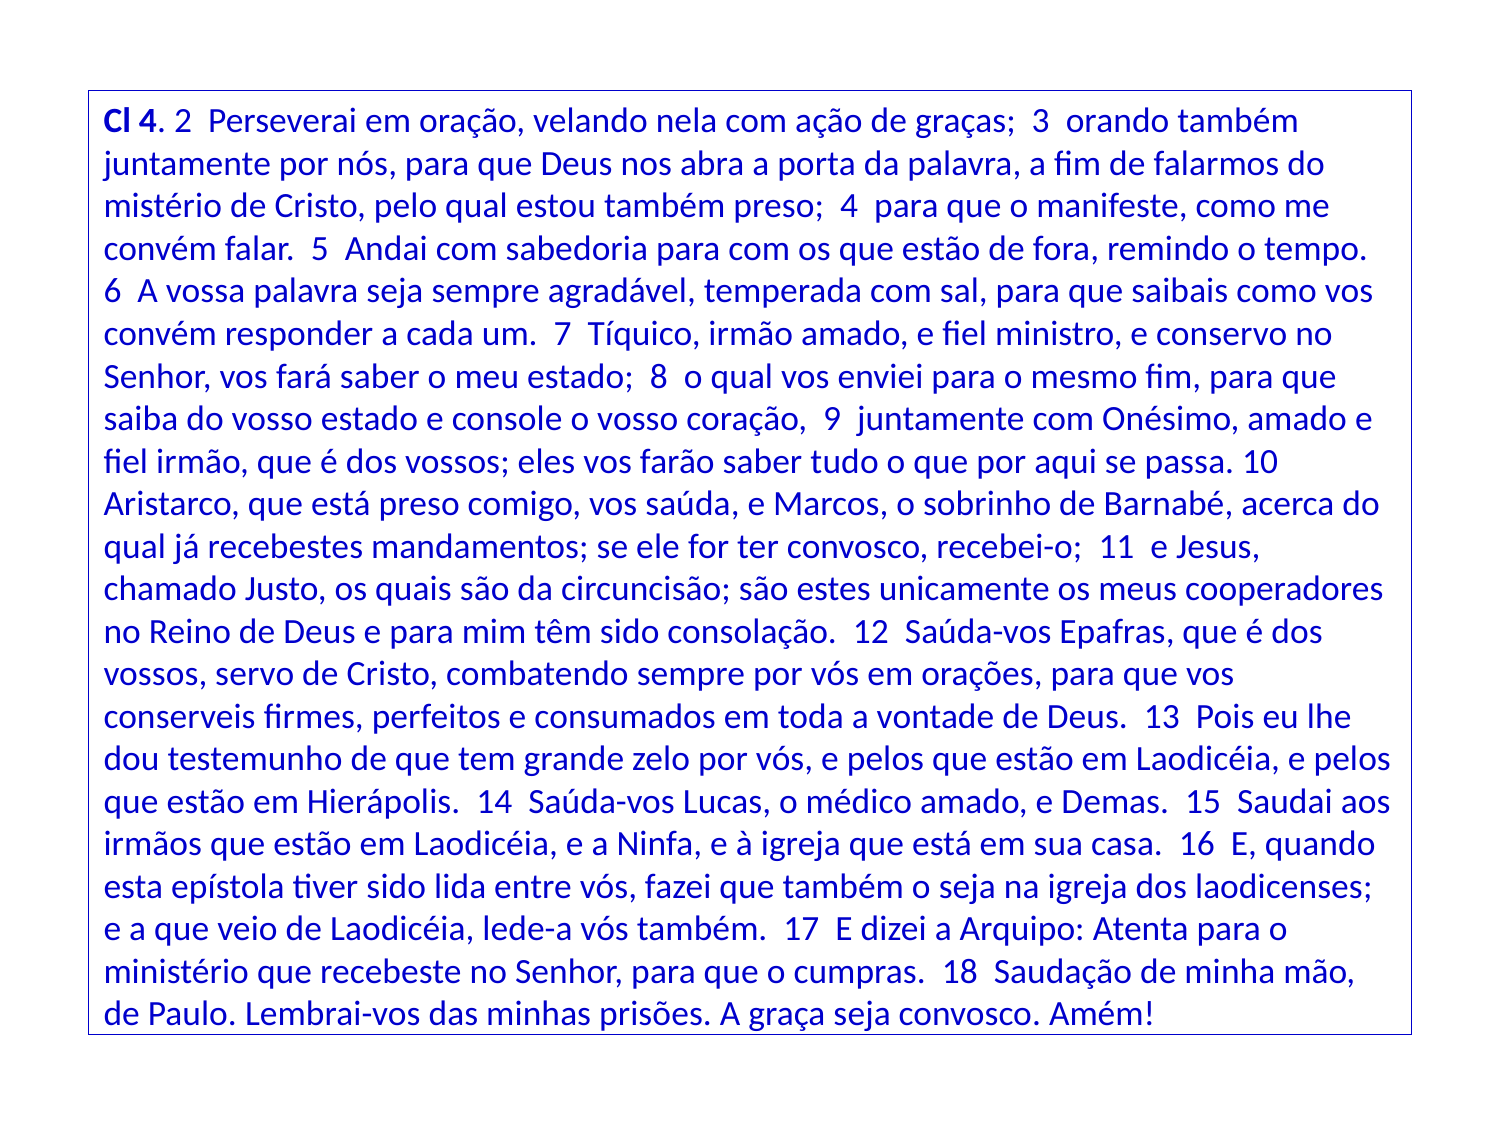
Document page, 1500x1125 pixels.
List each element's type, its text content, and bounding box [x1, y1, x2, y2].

list Cl 4. 2 Perseverai em oração, velando nela com ação de graças; 3 orando também juntamente por nós, para que Deus nos abra a porta da palavra, a fim de falarmos do mistério de Cristo, pelo qual estou também preso; 4 para que o manifeste, como me convém falar. 5 Andai com sabedoria para com os que estão de fora, remindo o tempo. 6 A vossa palavra seja sempre agradável, temperada com sal, para que saibais como vos convém responder a cada um. 7 Tíquico, irmão amado, e fiel ministro, e conservo no Senhor, vos fará saber o meu estado; 8 o qual vos enviei para o mesmo fim, para que saiba do vosso estado e console o vosso coração, 9 juntamente com Onésimo, amado e fiel irmão, que é dos vossos; eles vos farão saber tudo o que por aqui se passa. 10 Aristarco, que está preso comigo, vos saúda, e Marcos, o sobrinho de Barnabé, acerca do qual já recebestes mandamentos; se ele for ter convosco, recebei-o; 11 e Jesus, chamado Justo, os quais são da circuncisão; são estes unicamente os meus cooperadores no Reino de Deus e para mim têm sido consolação. 12 Saúda-vos Epafras, que é dos vossos, servo de Cristo, combatendo sempre por vós em orações, para que vos conserveis firmes, perfeitos e consumados em toda a vontade de Deus. 13 Pois eu lhe dou testemunho de que tem grande zelo por vós, e pelos que estão em Laodicéia, e pelos que estão em Hierápolis. 14 Saúda-vos Lucas, o médico amado, e Demas. 15 Saudai aos irmãos que estão em Laodicéia, e a Ninfa, e à igreja que está em sua casa. 16 E, quando esta epístola tiver sido lida entre vós, fazei que também o seja na igreja dos laodicenses; e a que veio de Laodicéia, lede-a vós também. 17 E dizei a Arquipo: Atenta para o ministério que recebeste no Senhor, para que o cumpras. 18 Saudação de minha mão, de Paulo. Lembrai-vos das minhas prisões. A graça seja convosco. Amém! [88, 90, 1412, 1035]
